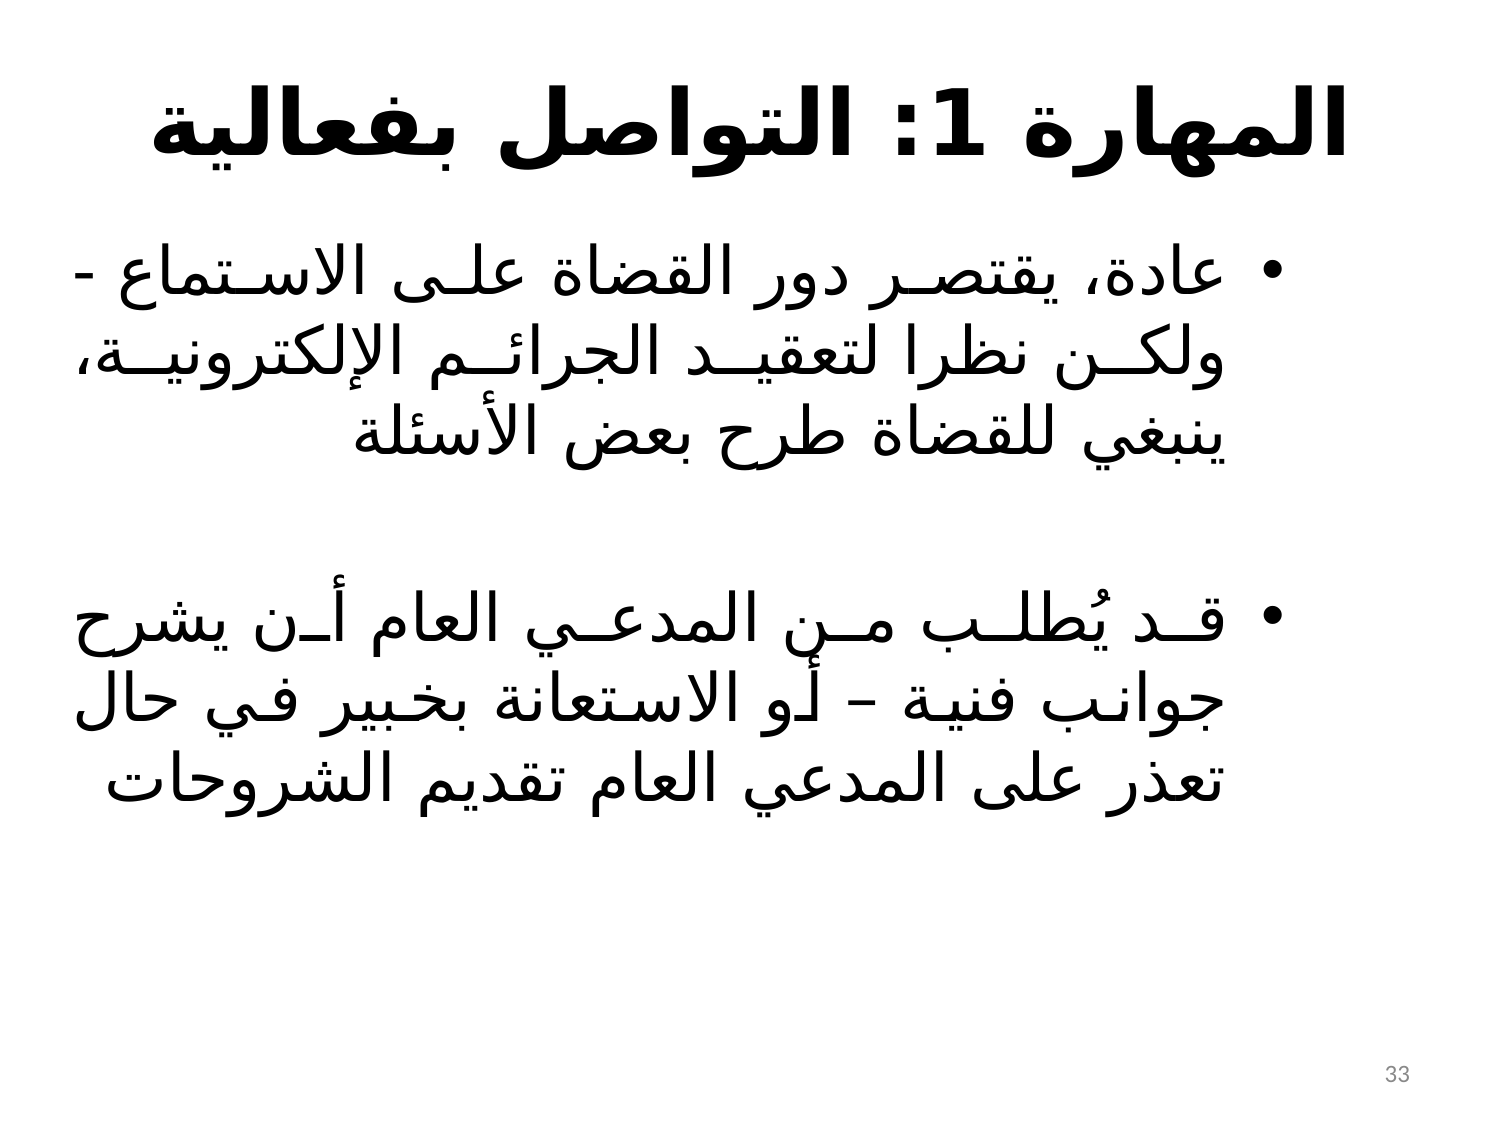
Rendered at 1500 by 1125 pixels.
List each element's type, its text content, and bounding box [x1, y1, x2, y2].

title المهارة 1: التواصل بفعالية [75, 24, 1425, 213]
slide_number 33 [1074, 1042, 1425, 1103]
text_box عادة، يقتصر دور القضاة على الاستماع - ولكن نظرا لتعقيد الجرائم الإلكترونية، ينبغي للقضاة طرح بعض الأسئلة قد يُطلب من المدعي العام أن يشرح جوانب فنية – أو الاستعانة بخبير في حال تعذر على المدعي العام تقديم الشروحات [57, 220, 1300, 1097]
